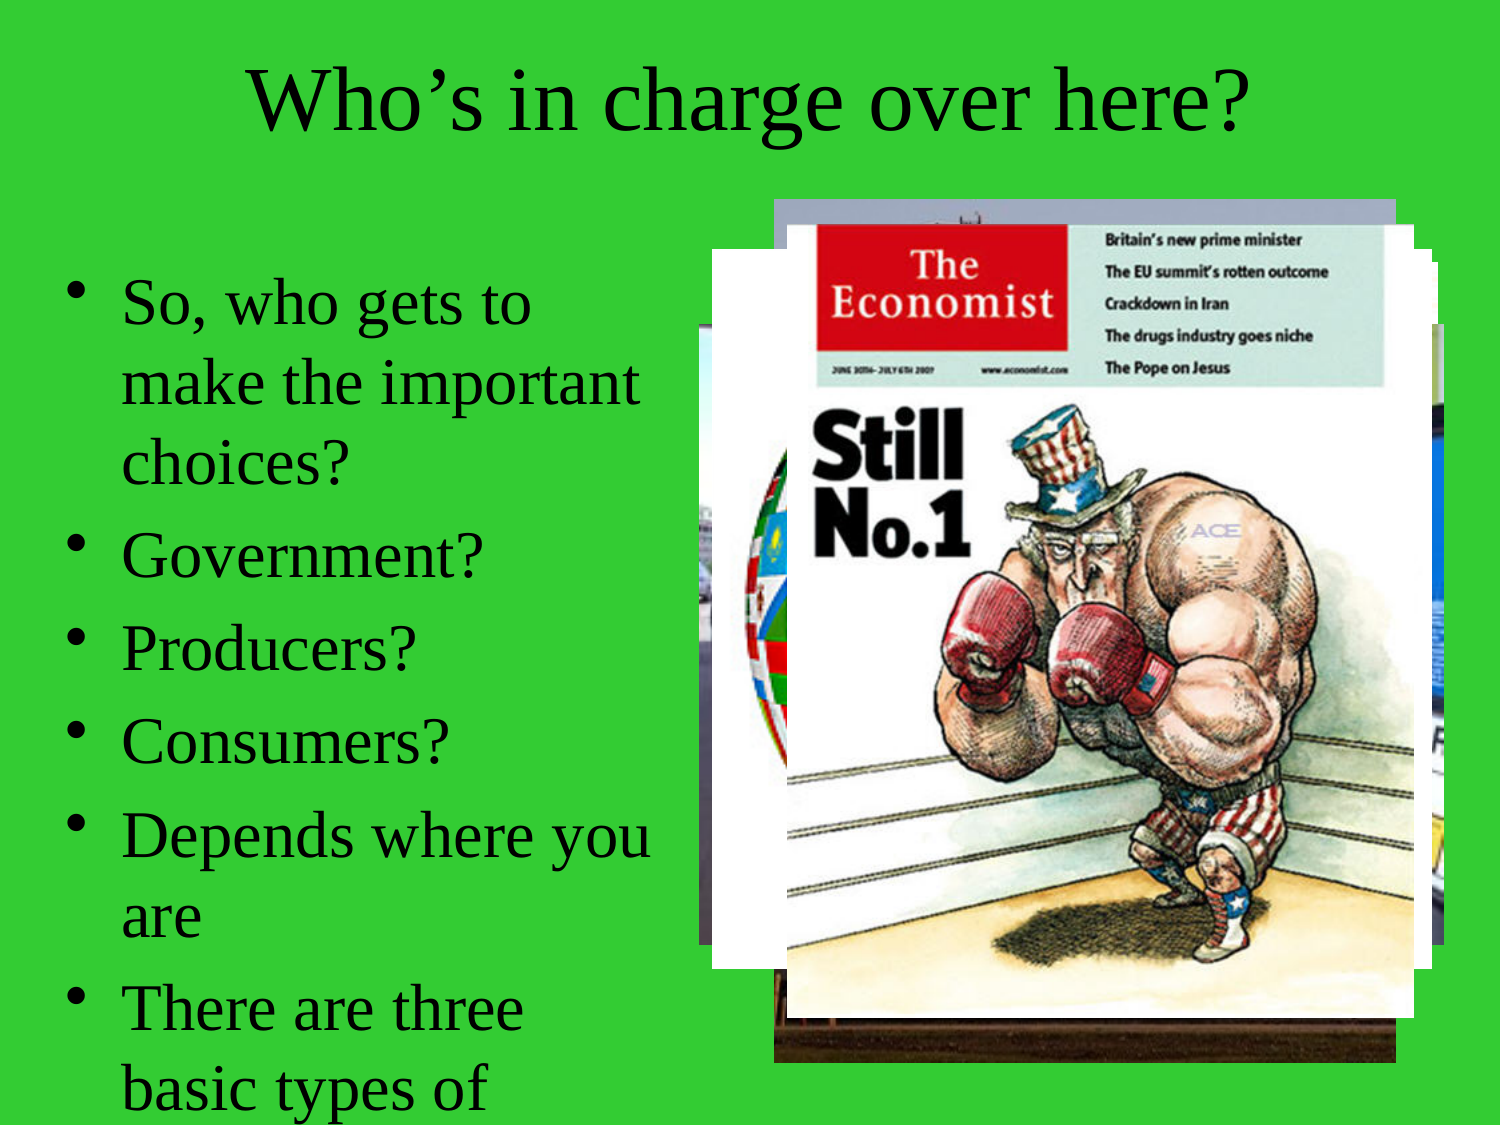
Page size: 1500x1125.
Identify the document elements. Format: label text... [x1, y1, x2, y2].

title Who’s in charge over here? [112, 0, 1388, 188]
picture [699, 199, 1444, 1063]
list So, who gets to make the important choices? Government? Producers? Consumers? Depends where you are There are three basic types of economies in the world [50, 249, 675, 1050]
